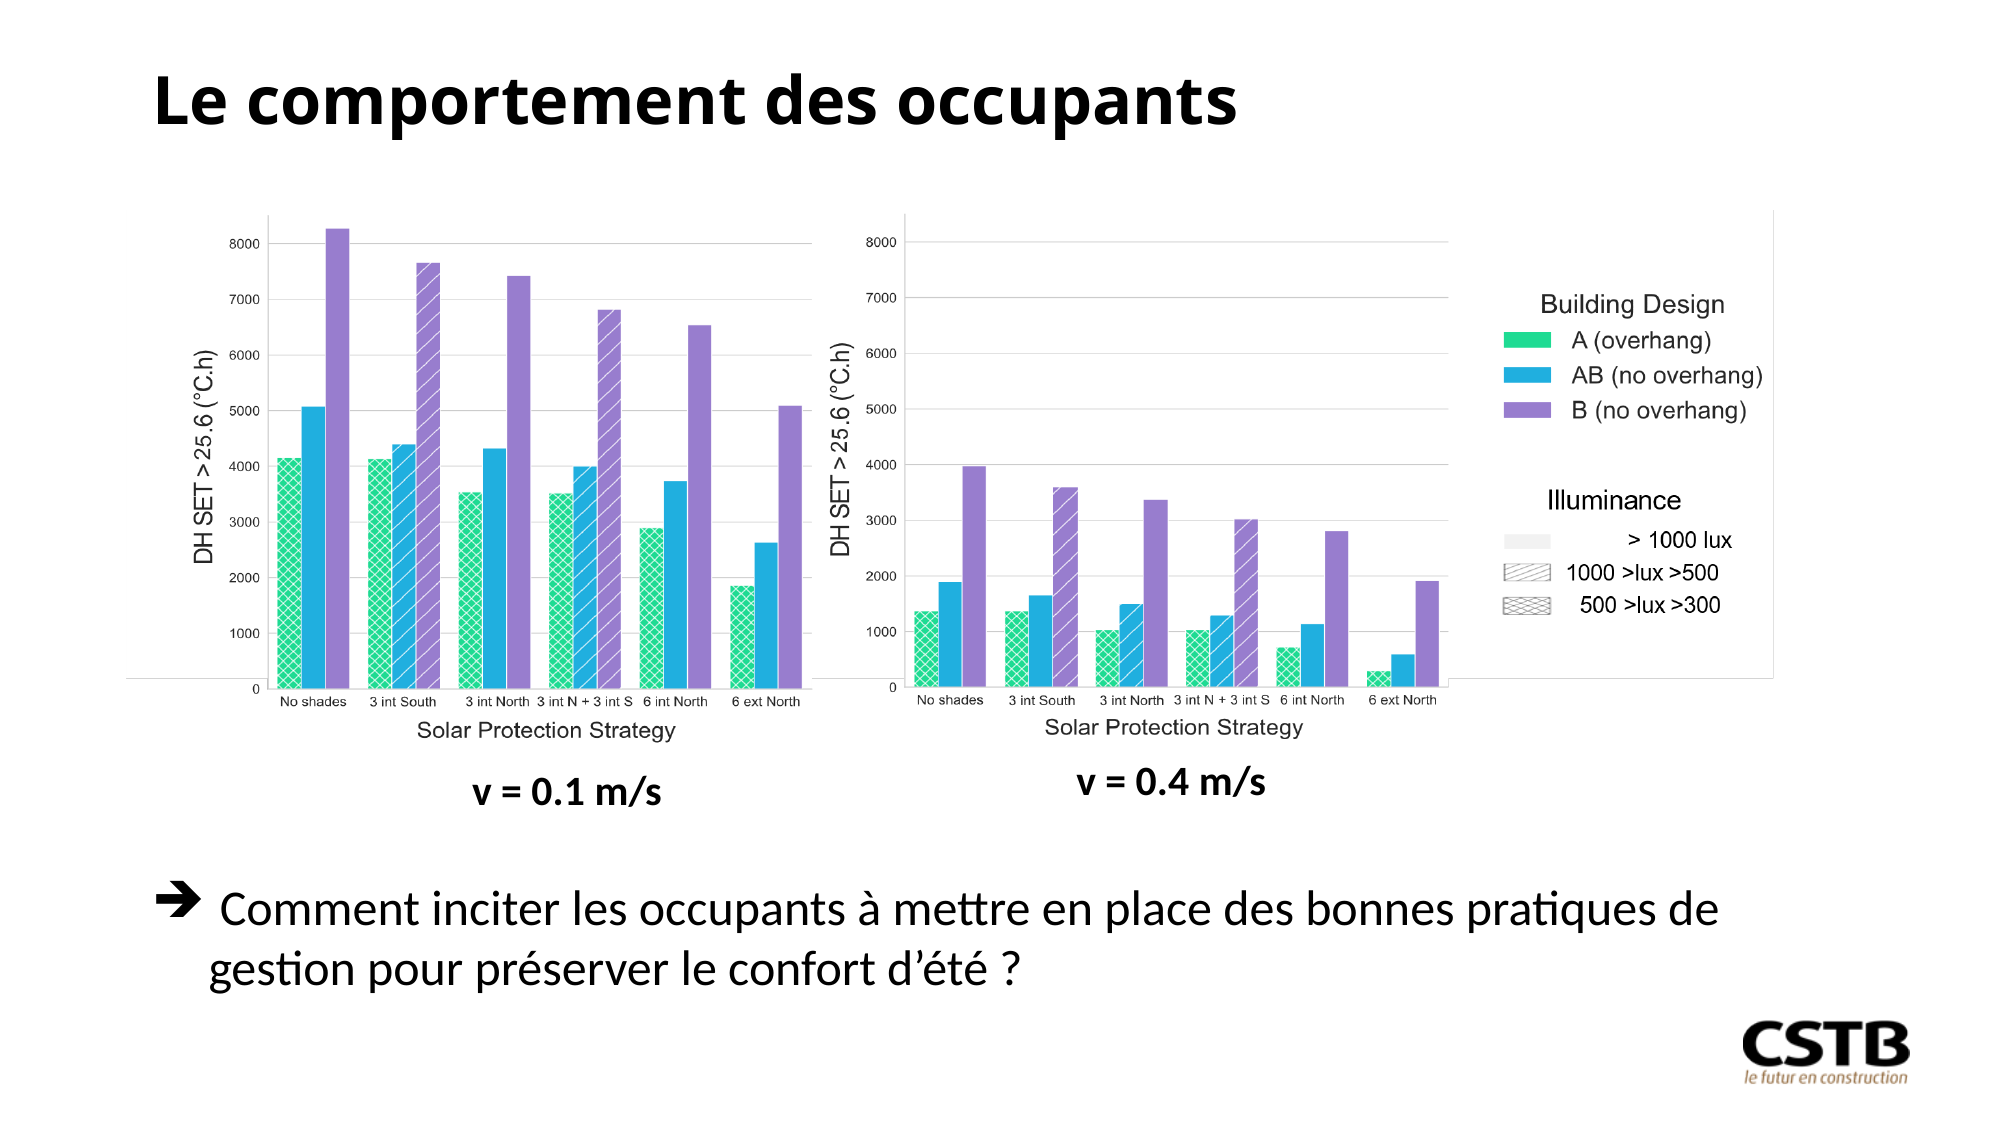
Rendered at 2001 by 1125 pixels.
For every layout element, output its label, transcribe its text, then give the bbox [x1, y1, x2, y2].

picture [1743, 1019, 1910, 1087]
picture [122, 209, 1805, 757]
text_box v = 0.4 m/s [1061, 757, 1282, 812]
text_box v = 0.1 m/s [457, 757, 678, 822]
text_box Comment inciter les occupants à mettre en place des bonnes pratiques de gestion pour préserver le confort d’été ? [137, 842, 1863, 1003]
text_box Le comportement des occupants [137, 59, 1863, 278]
